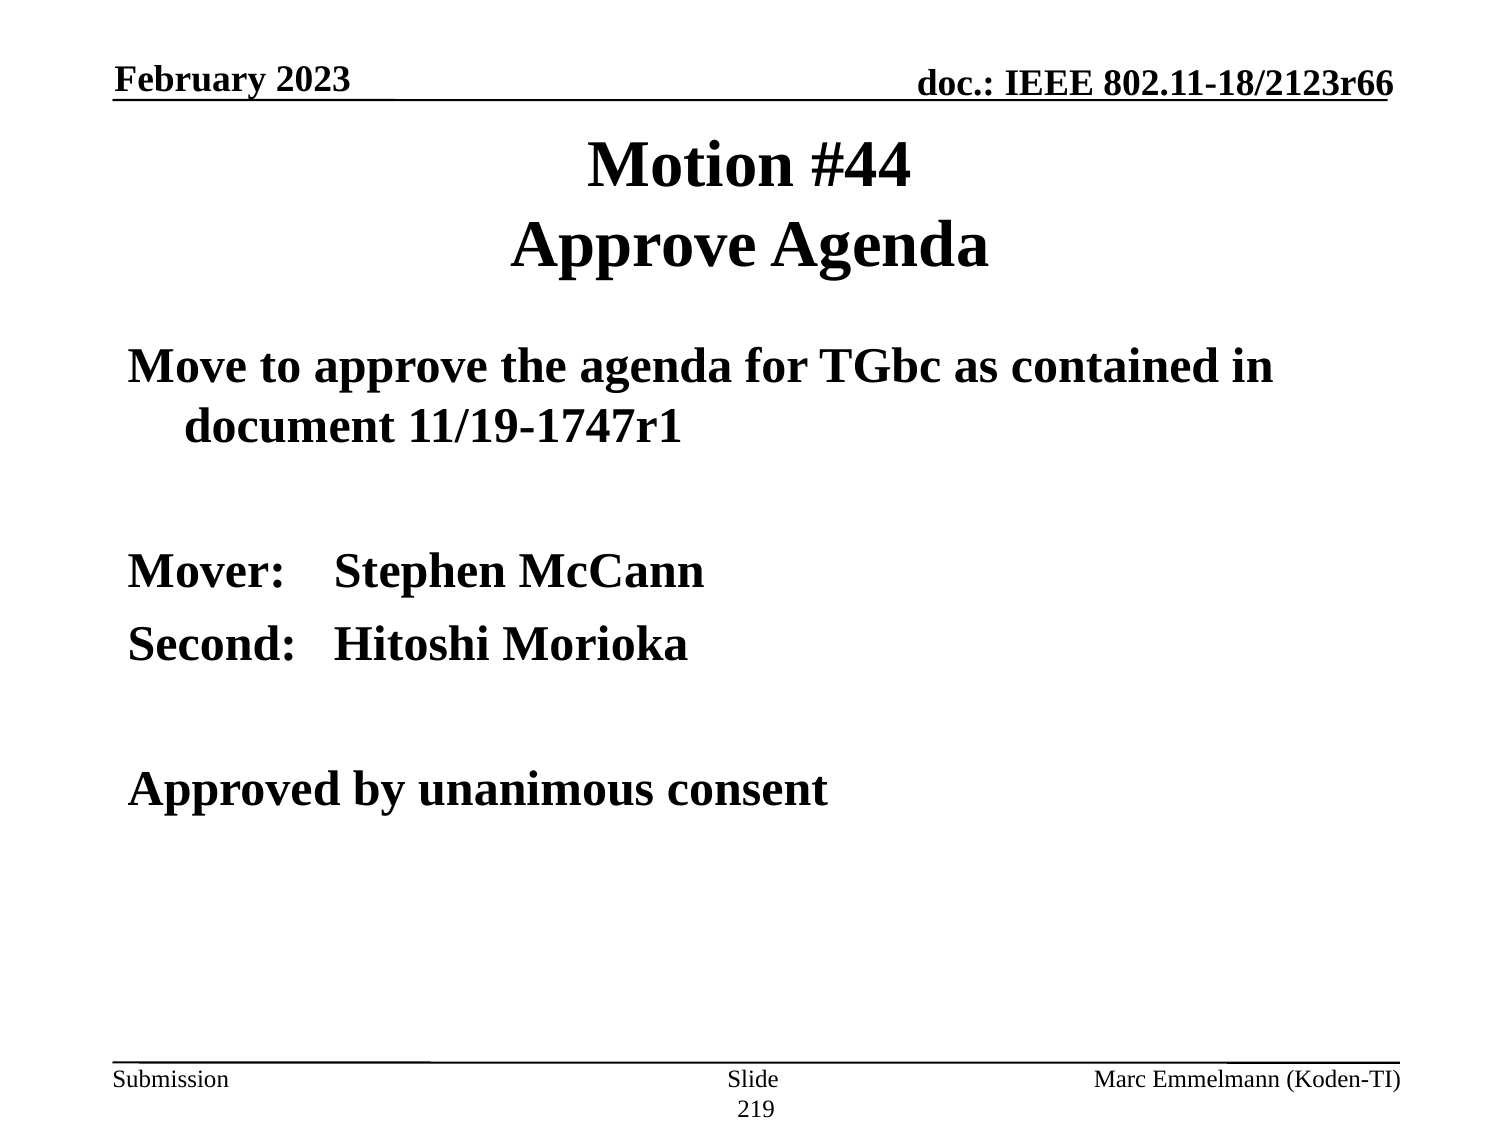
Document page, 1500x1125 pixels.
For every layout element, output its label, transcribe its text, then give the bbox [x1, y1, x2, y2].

list Move to approve the agenda for TGbc as contained in document 11/19-1747r1 Mover: Stephen McCann Second: Hitoshi Morioka Approved by unanimous consent [112, 324, 1388, 1000]
slide_number Slide 219 [712, 1061, 800, 1123]
title Motion #44 Approve Agenda [112, 112, 1388, 288]
footer Marc Emmelmann (Koden-TI) [878, 1061, 1402, 1093]
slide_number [114, 54, 423, 100]
